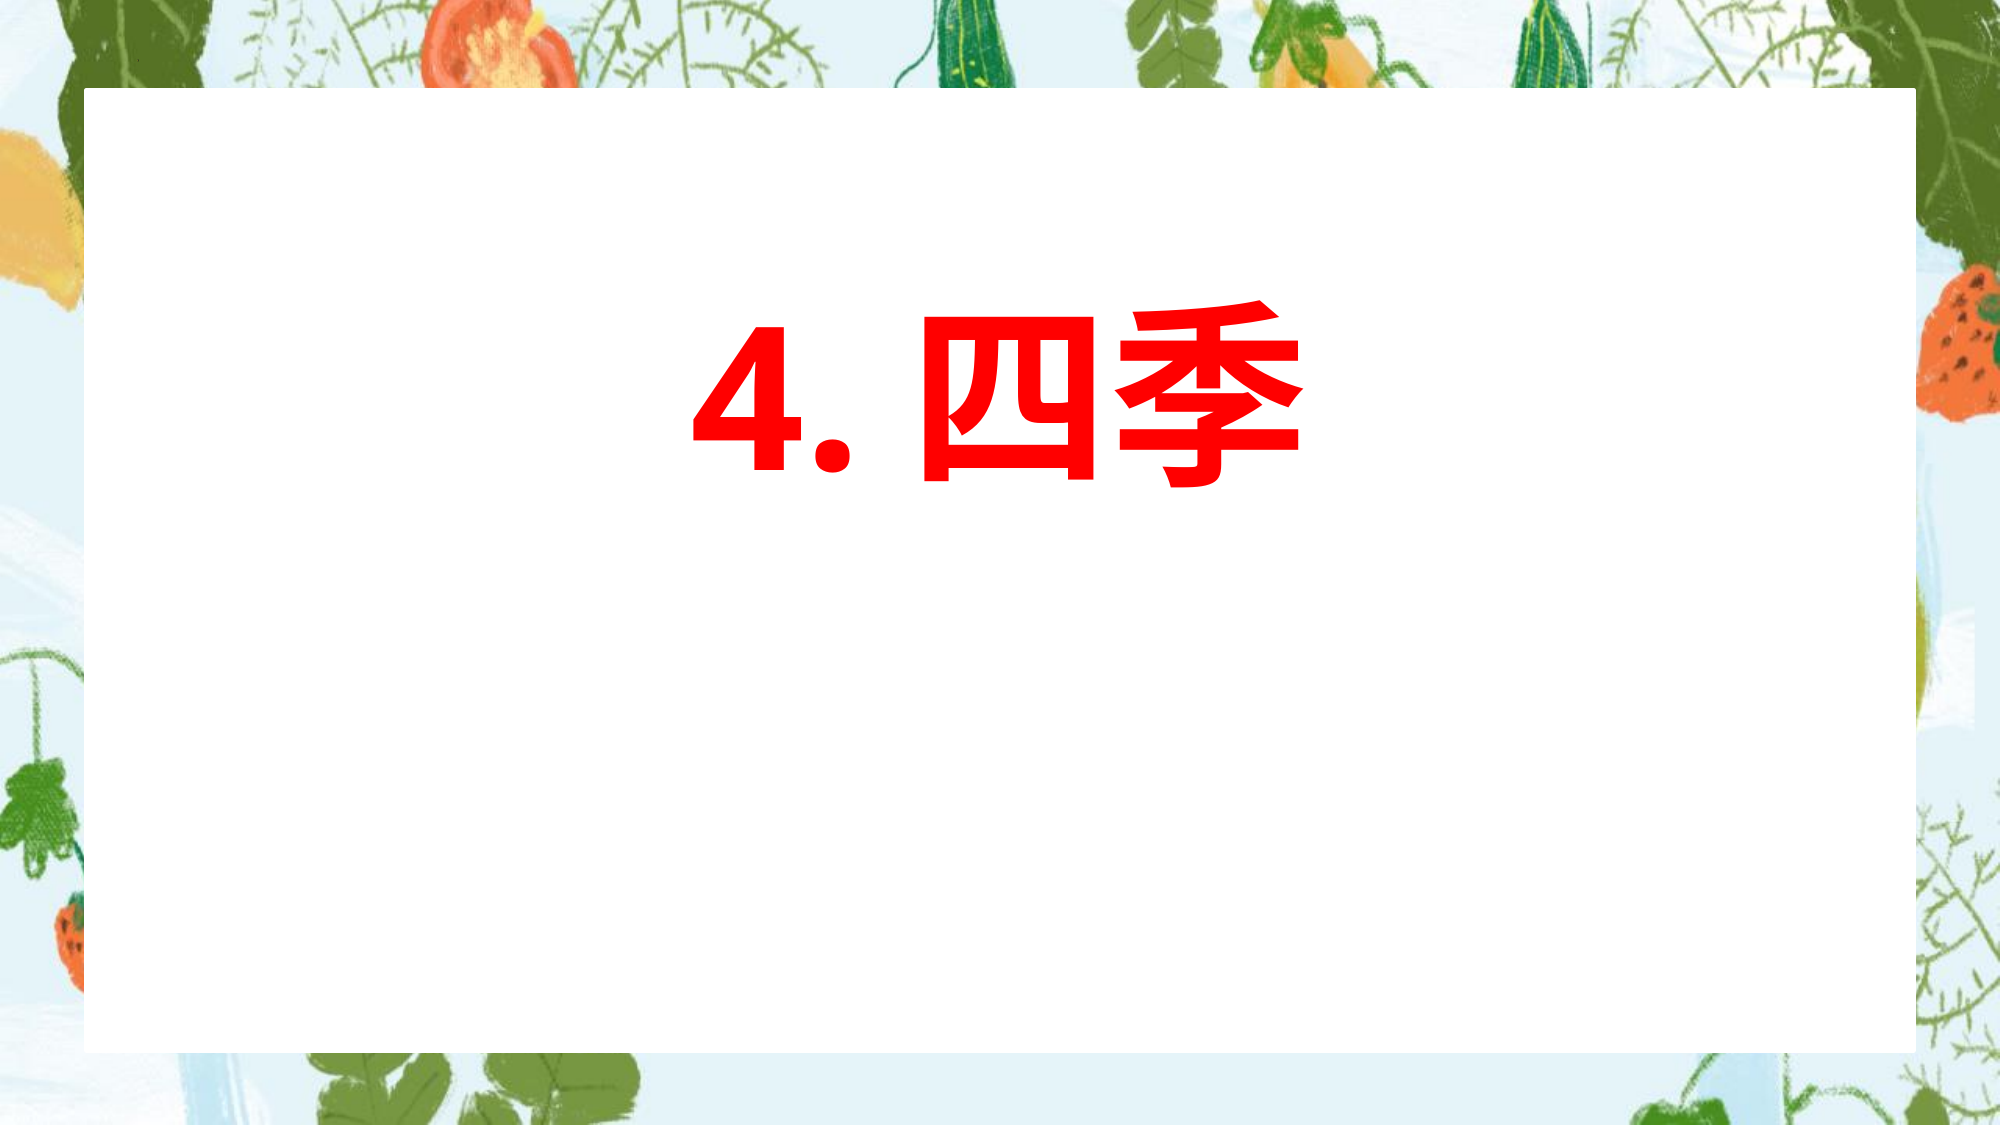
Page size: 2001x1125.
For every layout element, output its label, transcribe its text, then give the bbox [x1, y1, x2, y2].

picture [0, 518, 2000, 1125]
picture [0, 0, 2000, 262]
text_box 4.四季 [0, 262, 2000, 518]
